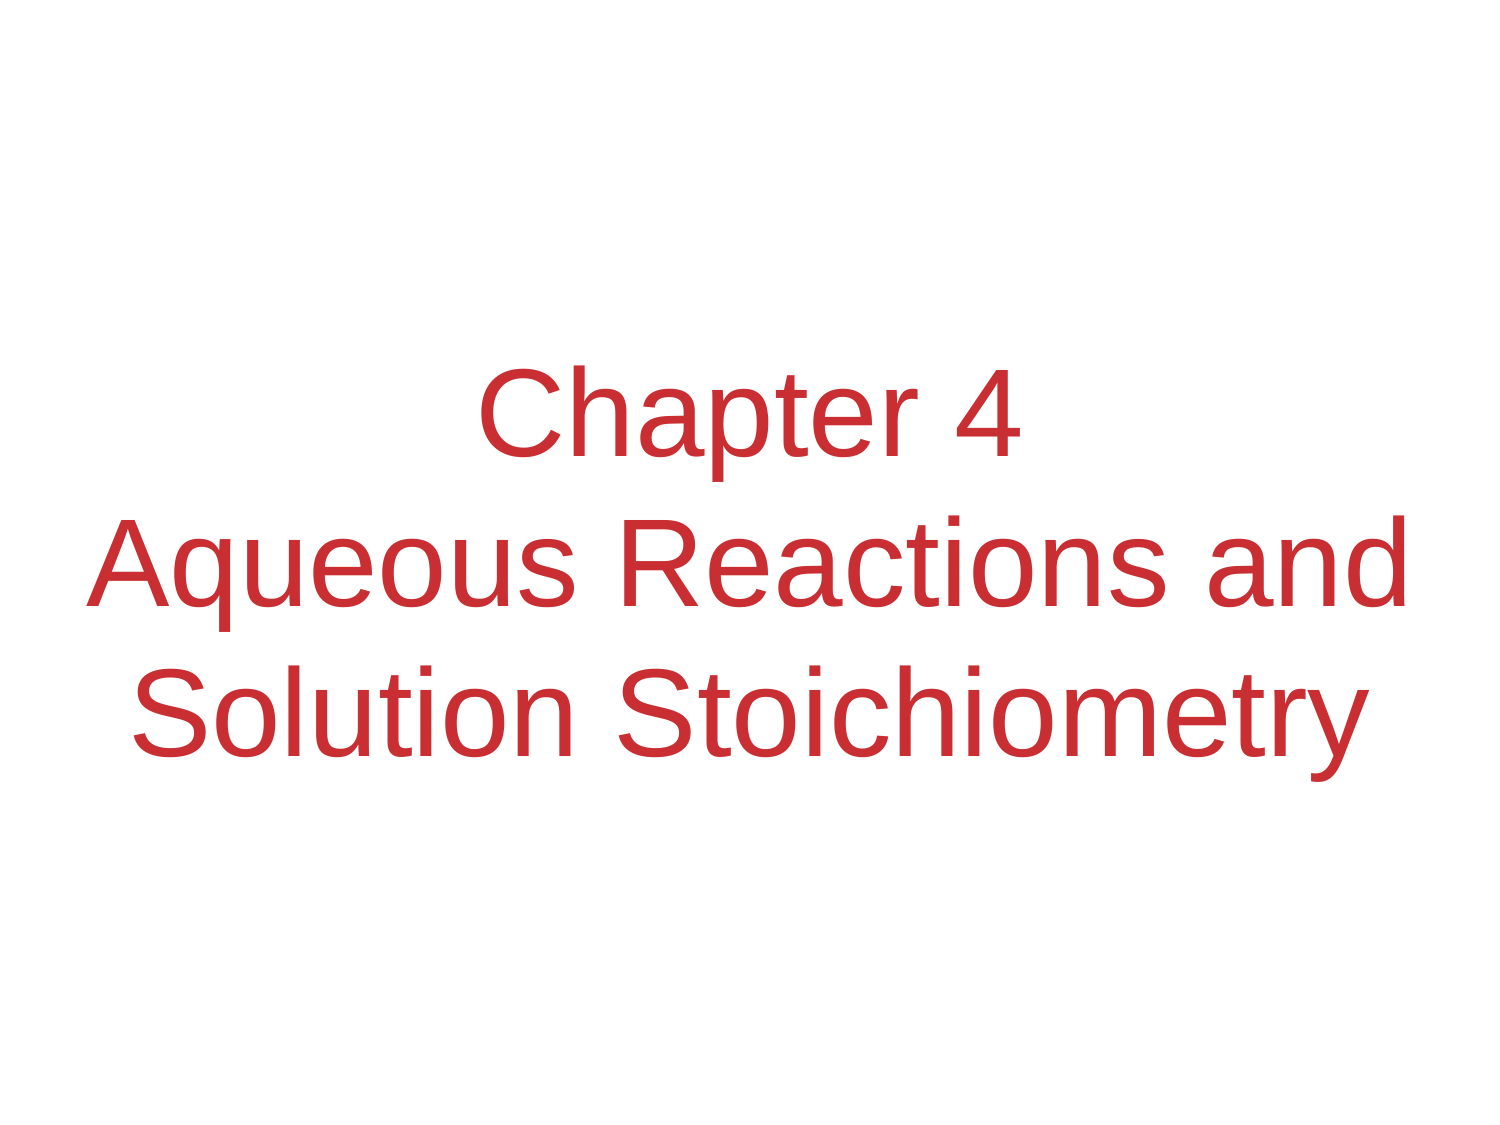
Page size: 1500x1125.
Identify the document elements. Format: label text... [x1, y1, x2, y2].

title Chapter 4 Aqueous Reactions and Solution Stoichiometry [0, 462, 1500, 651]
